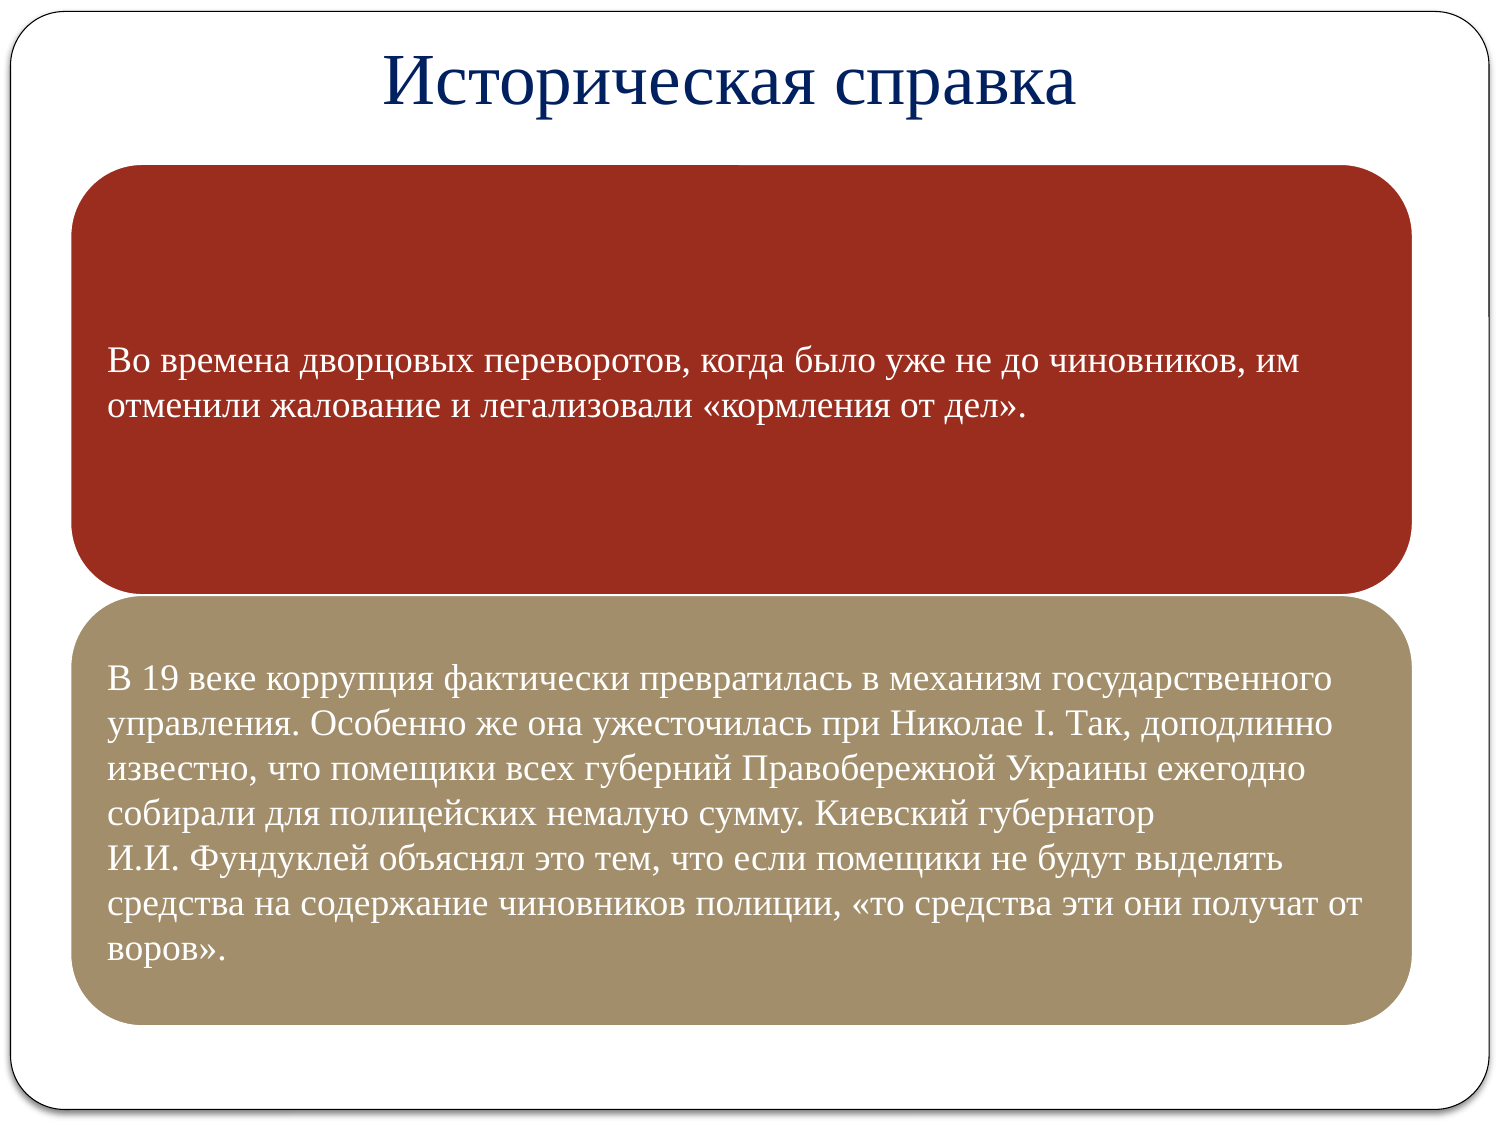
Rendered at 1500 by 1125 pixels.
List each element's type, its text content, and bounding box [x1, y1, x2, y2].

text_box Историческая справка [58, 23, 1402, 135]
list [70, 163, 1414, 1027]
